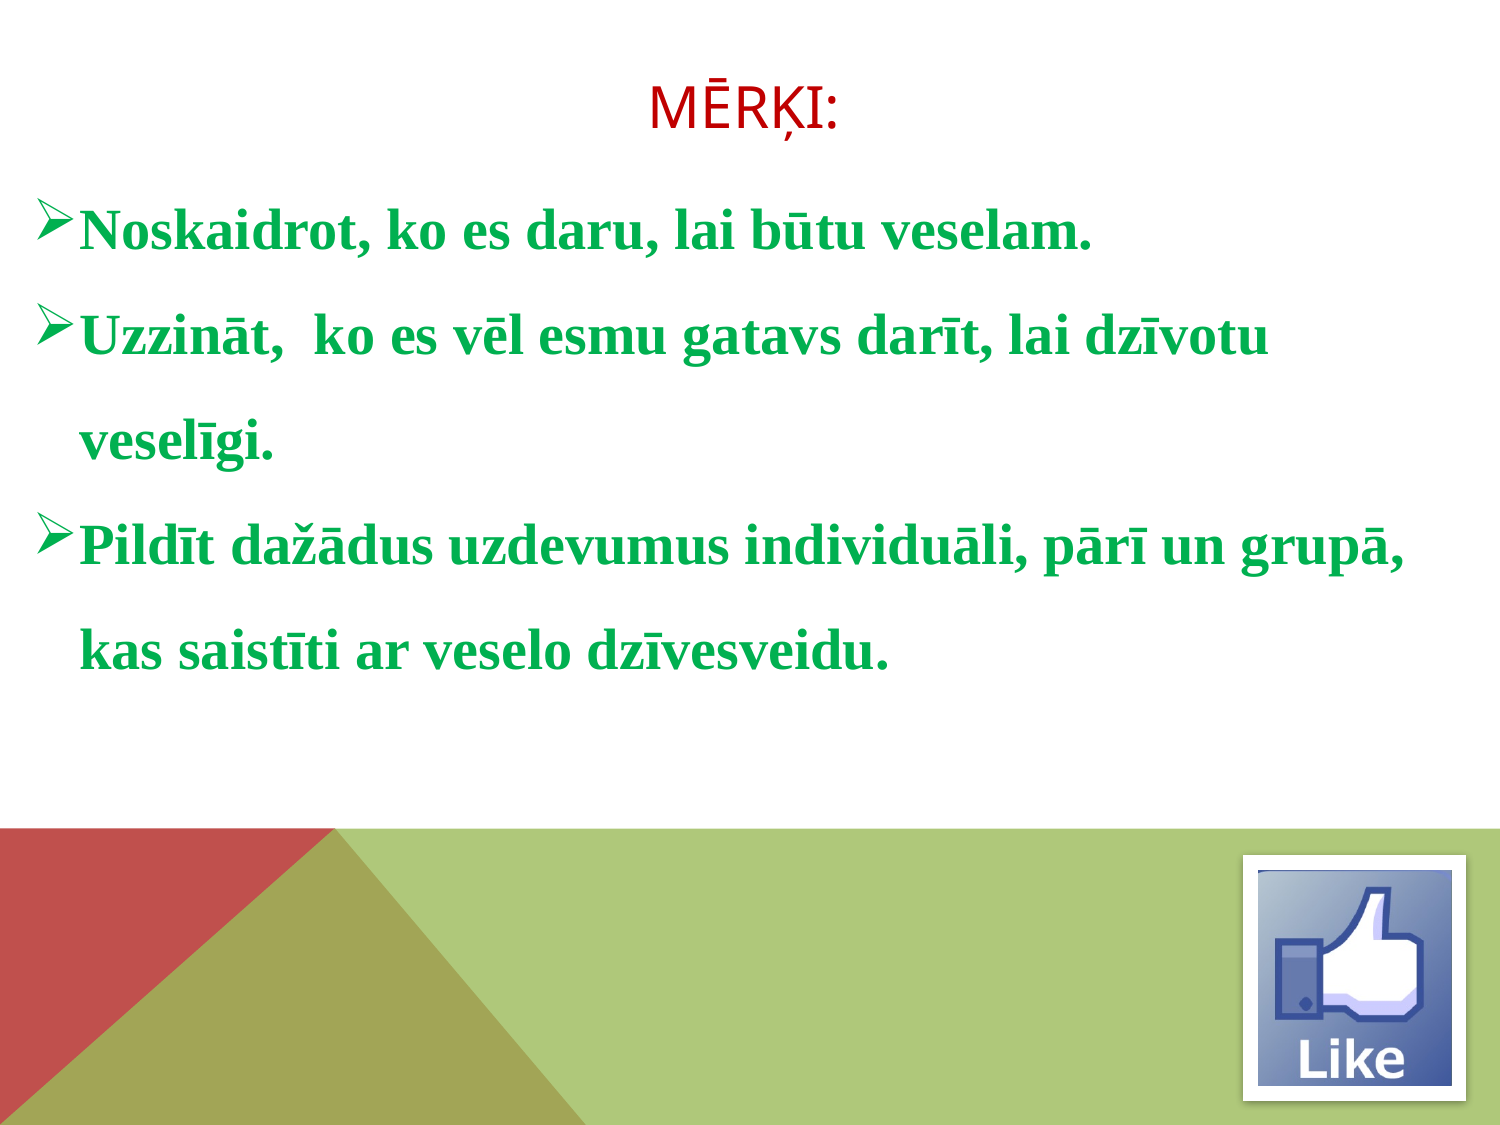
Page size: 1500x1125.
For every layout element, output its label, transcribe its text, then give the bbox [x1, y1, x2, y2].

picture [1257, 869, 1452, 1087]
text_box Noskaidrot, ko es daru, lai būtu veselam. Uzzināt, ko es vēl esmu gatavs darīt, lai dzīvotu veselīgi. Pildīt dažādus uzdevumus individuāli, pārī un grupā, kas saistīti ar veselo dzīvesveidu. [17, 149, 1441, 689]
title MĒRĶI: [135, 60, 1369, 149]
